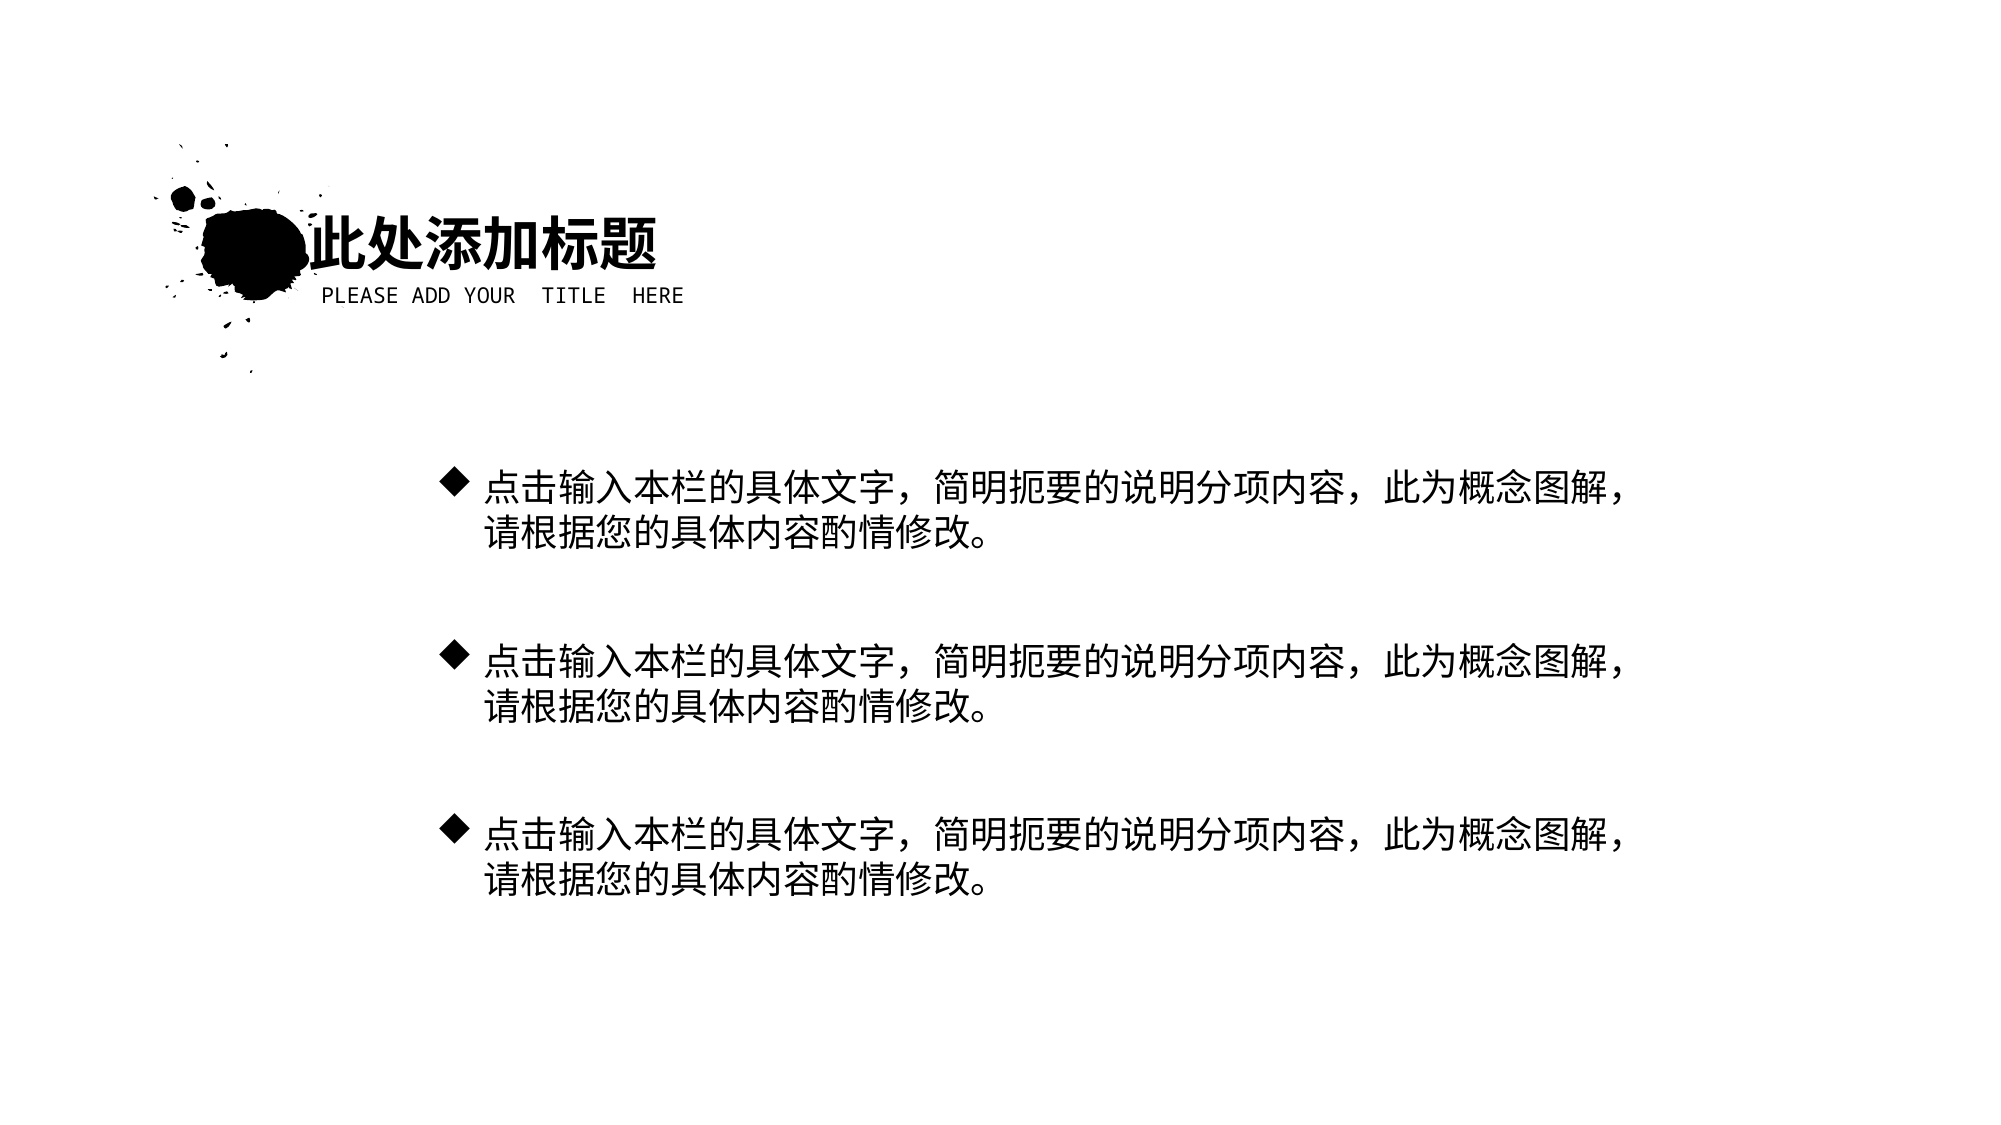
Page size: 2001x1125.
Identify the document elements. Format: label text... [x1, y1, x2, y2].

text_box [152, 144, 798, 374]
text_box 点击输入本栏的具体文字，简明扼要的说明分项内容，此为概念图解，请根据您的具体内容酌情修改。 [421, 456, 1696, 562]
text_box 点击输入本栏的具体文字，简明扼要的说明分项内容，此为概念图解，请根据您的具体内容酌情修改。 [421, 630, 1696, 735]
text_box 点击输入本栏的具体文字，简明扼要的说明分项内容，此为概念图解，请根据您的具体内容酌情修改。 [421, 803, 1696, 909]
